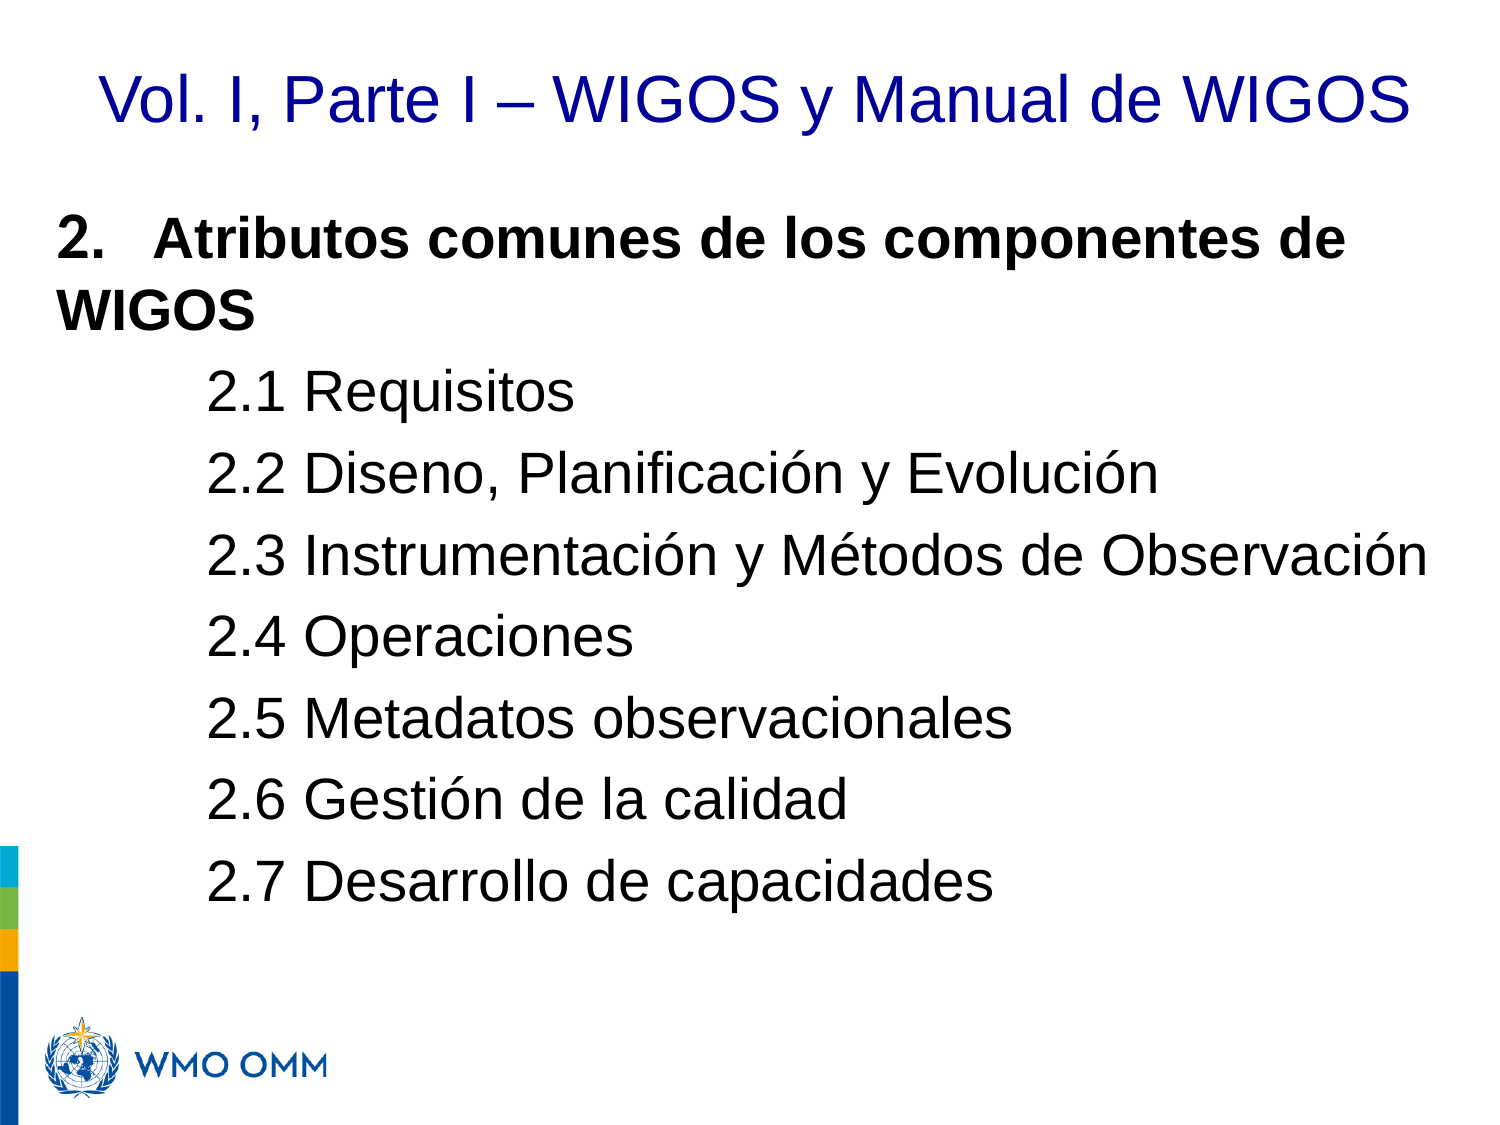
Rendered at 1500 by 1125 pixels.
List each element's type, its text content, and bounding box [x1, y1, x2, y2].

list 2. Atributos comunes de los componentes de WIGOS 2.1 Requisitos 2.2 Diseno, Planificación y Evolución 2.3 Instrumentación y Métodos de Observación 2.4 Operaciones 2.5 Metadatos observacionales 2.6 Gestión de la calidad 2.7 Desarrollo de capacidades [41, 184, 1495, 1094]
picture [0, 845, 327, 1125]
title Vol. I, Parte I – WIGOS y Manual de WIGOS [41, 30, 1471, 161]
